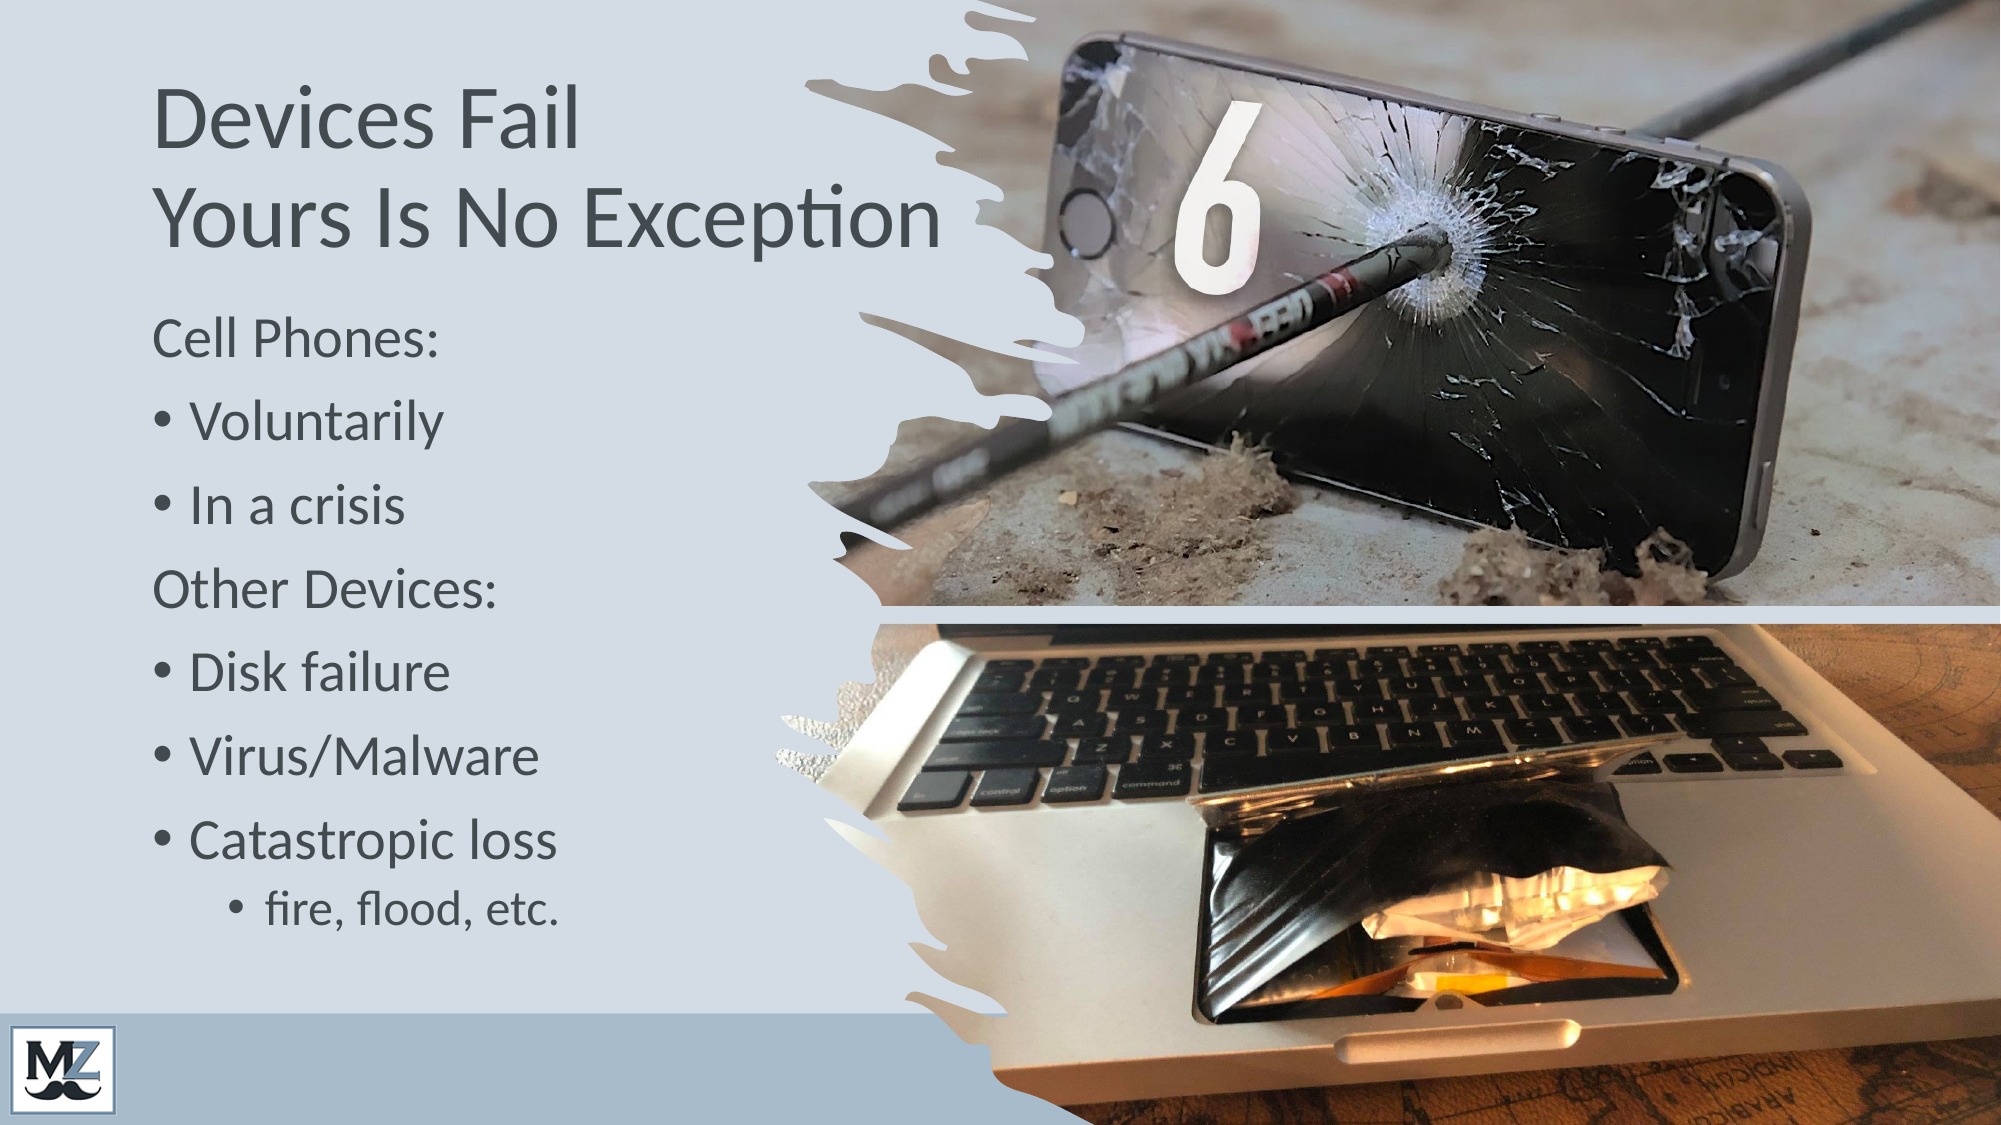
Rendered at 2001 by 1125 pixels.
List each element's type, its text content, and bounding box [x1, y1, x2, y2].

list Cell Phones: Voluntarily In a crisis Other Devices: Disk failure Virus/Malware Catastropic loss fire, flood, etc. [137, 299, 1863, 1014]
title Devices Fail Yours Is No Exception [137, 59, 803, 278]
picture [0, 0, 2001, 1125]
